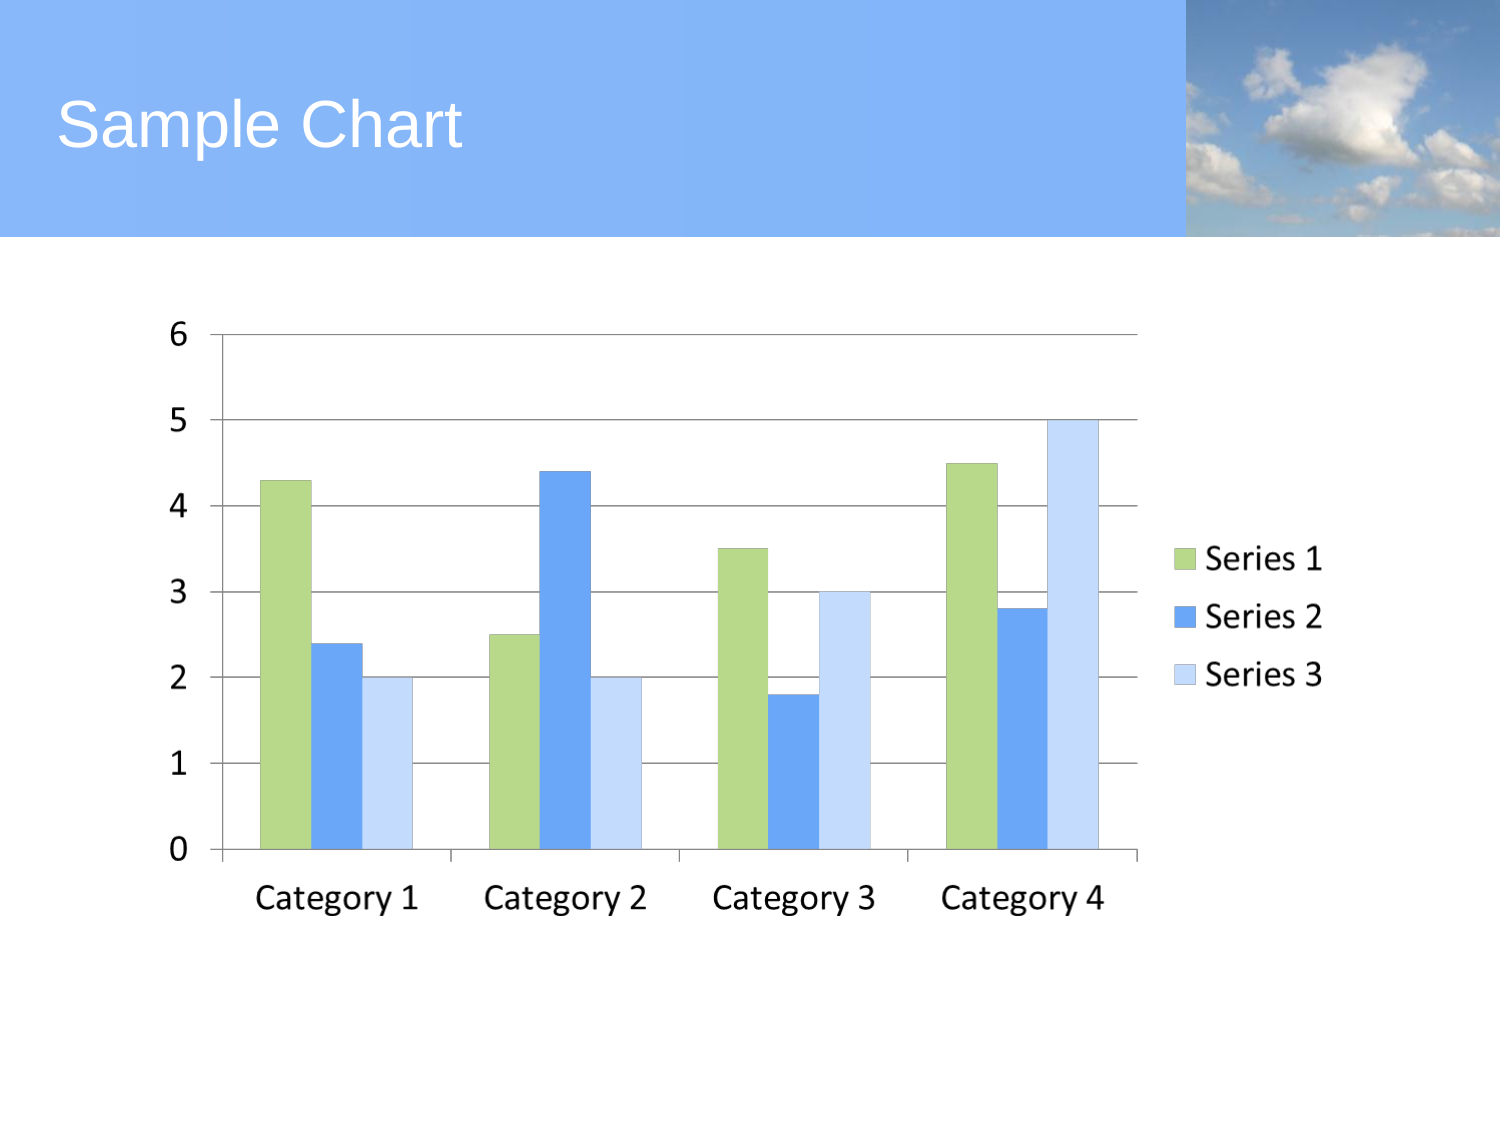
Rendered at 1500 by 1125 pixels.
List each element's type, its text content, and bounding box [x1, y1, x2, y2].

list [147, 293, 1353, 942]
title Sample Chart [41, 45, 1164, 197]
picture [1186, 0, 1500, 237]
